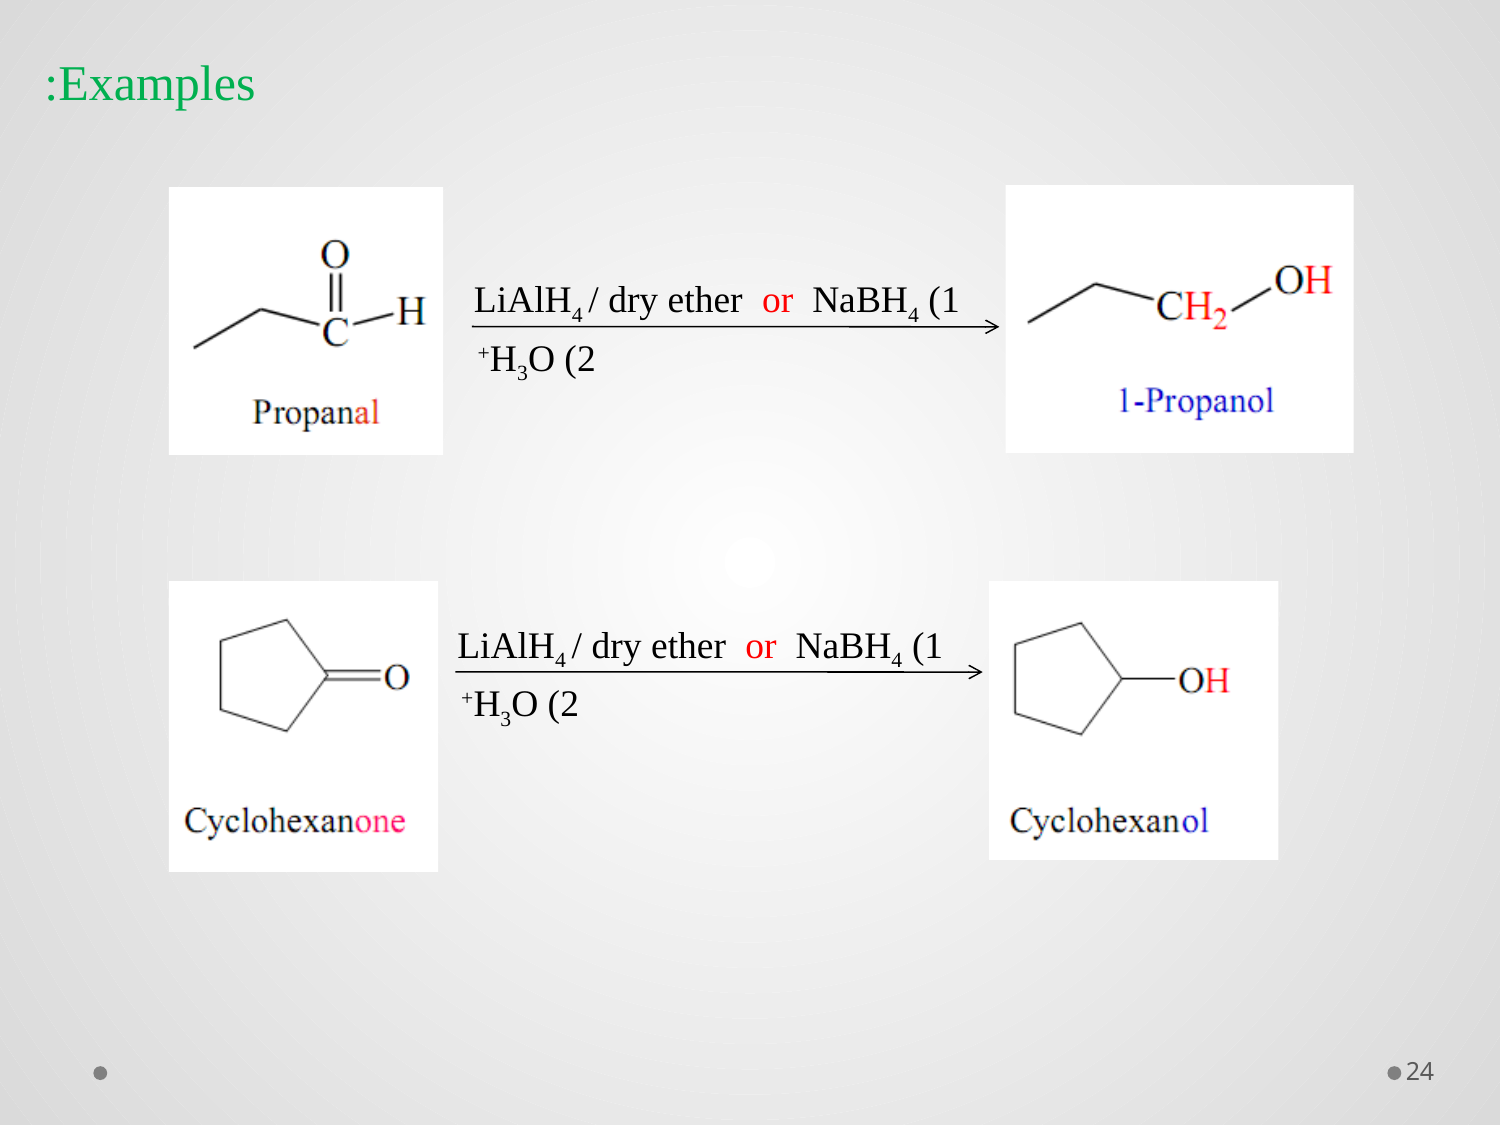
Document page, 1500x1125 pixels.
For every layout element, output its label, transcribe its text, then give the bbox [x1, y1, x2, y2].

text_box Examples: [29, 43, 271, 118]
slide_number 24 [1401, 1042, 1494, 1103]
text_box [168, 185, 1354, 455]
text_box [168, 581, 1279, 872]
